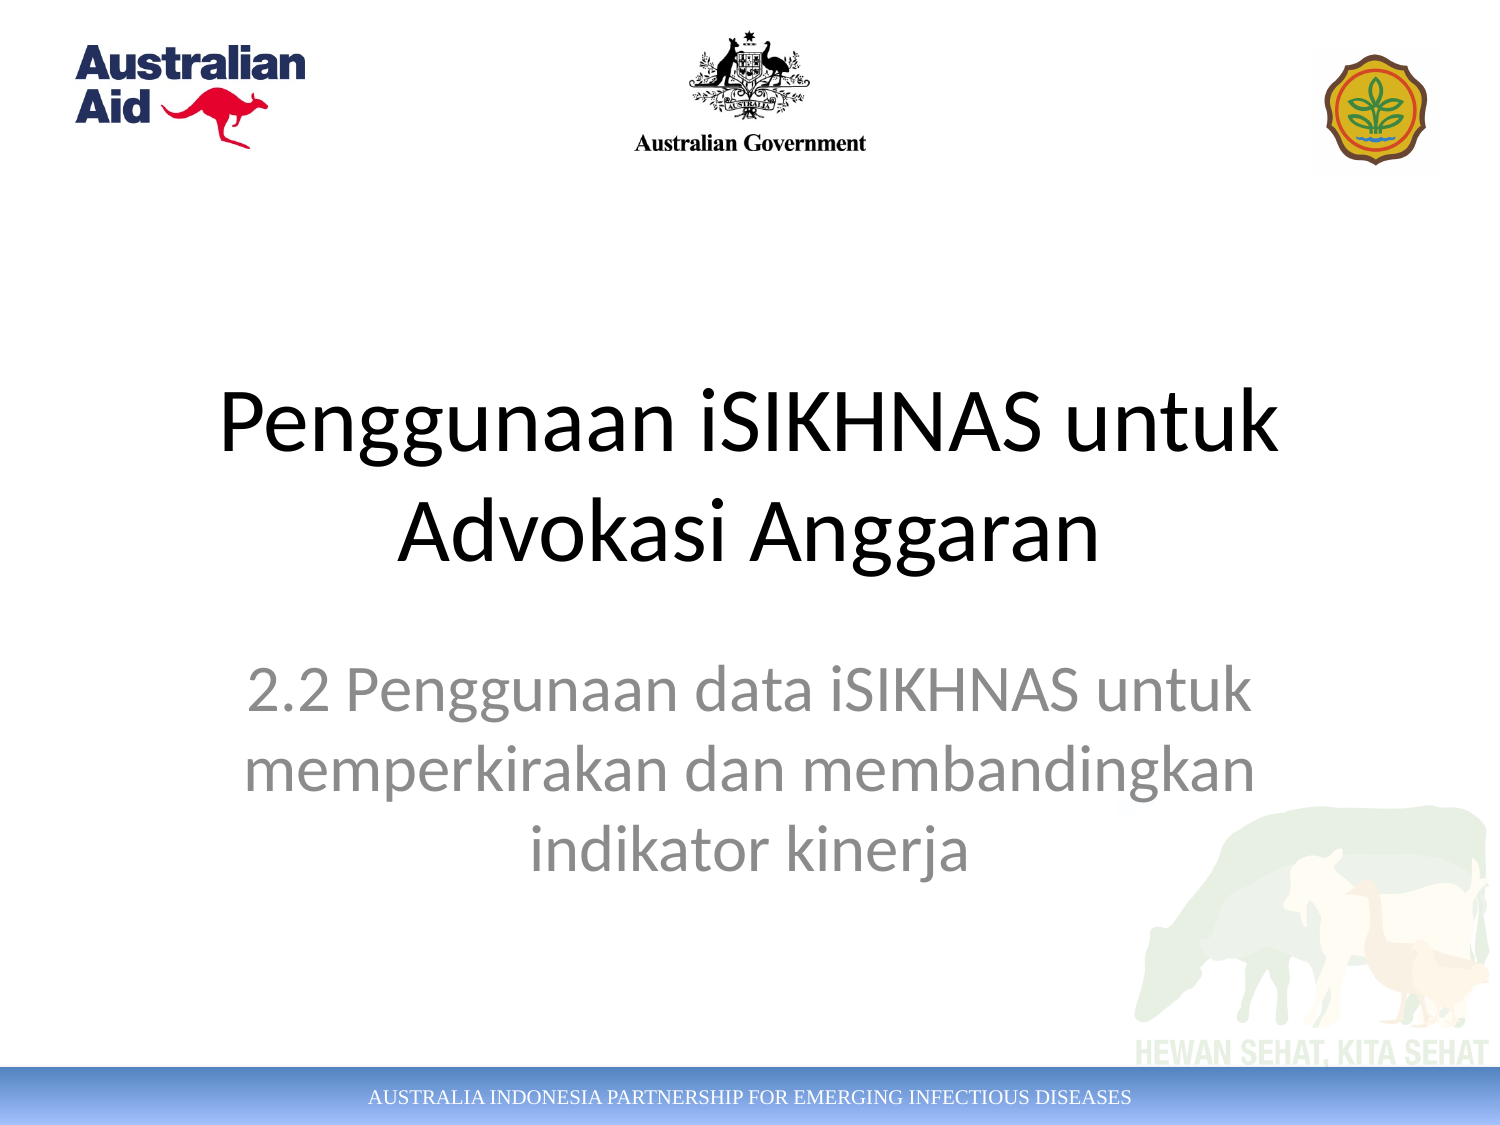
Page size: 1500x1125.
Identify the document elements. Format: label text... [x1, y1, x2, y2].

picture [75, 45, 305, 149]
subtitle 2.2 Penggunaan data iSIKHNAS untuk memperkirakan dan membandingkan indikator kinerja [225, 637, 1275, 925]
picture [634, 30, 866, 151]
picture [1310, 44, 1445, 180]
title Penggunaan iSIKHNAS untuk Advokasi Anggaran [112, 349, 1388, 591]
